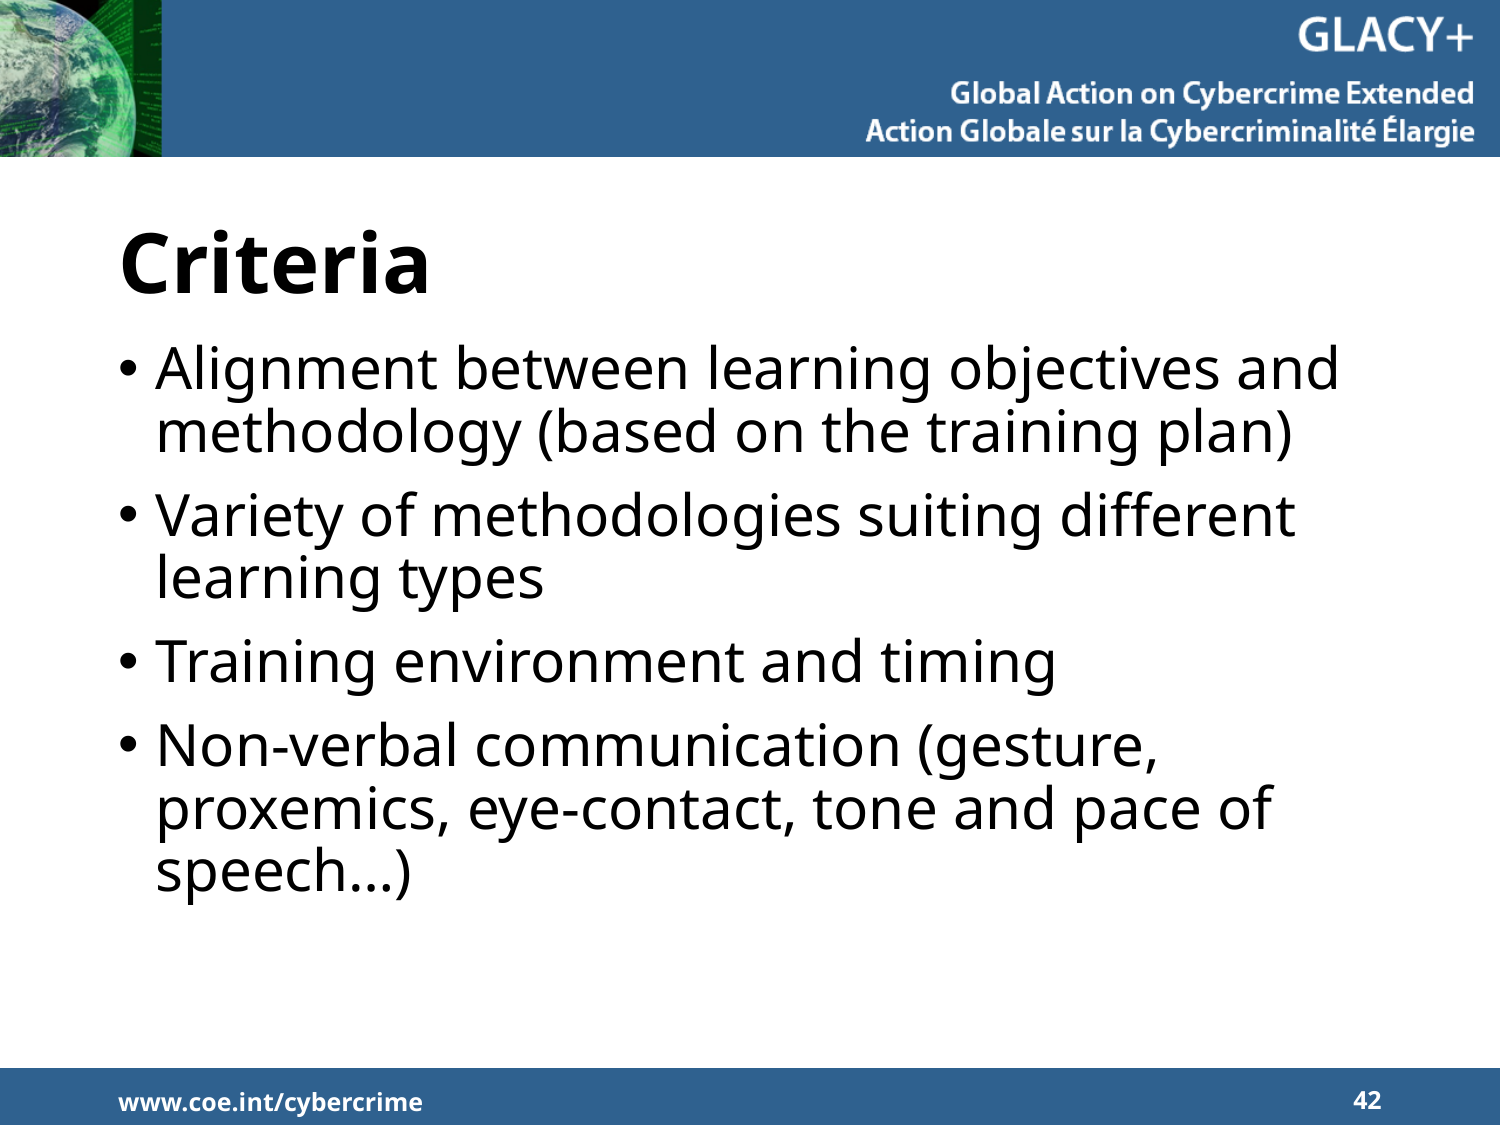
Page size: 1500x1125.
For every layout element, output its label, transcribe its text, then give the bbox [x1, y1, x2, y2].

slide_number www.coe.int/cybercrime [103, 1071, 491, 1125]
slide_number 42 [1059, 1071, 1397, 1125]
title Criteria [103, 171, 1397, 331]
picture [0, 0, 1500, 157]
list Alignment between learning objectives and methodology (based on the training plan) Variety of methodologies suiting different learning types Training environment and timing Non-verbal communication (gesture, proxemics, eye-contact, tone and pace of speech…) [103, 331, 1397, 1086]
